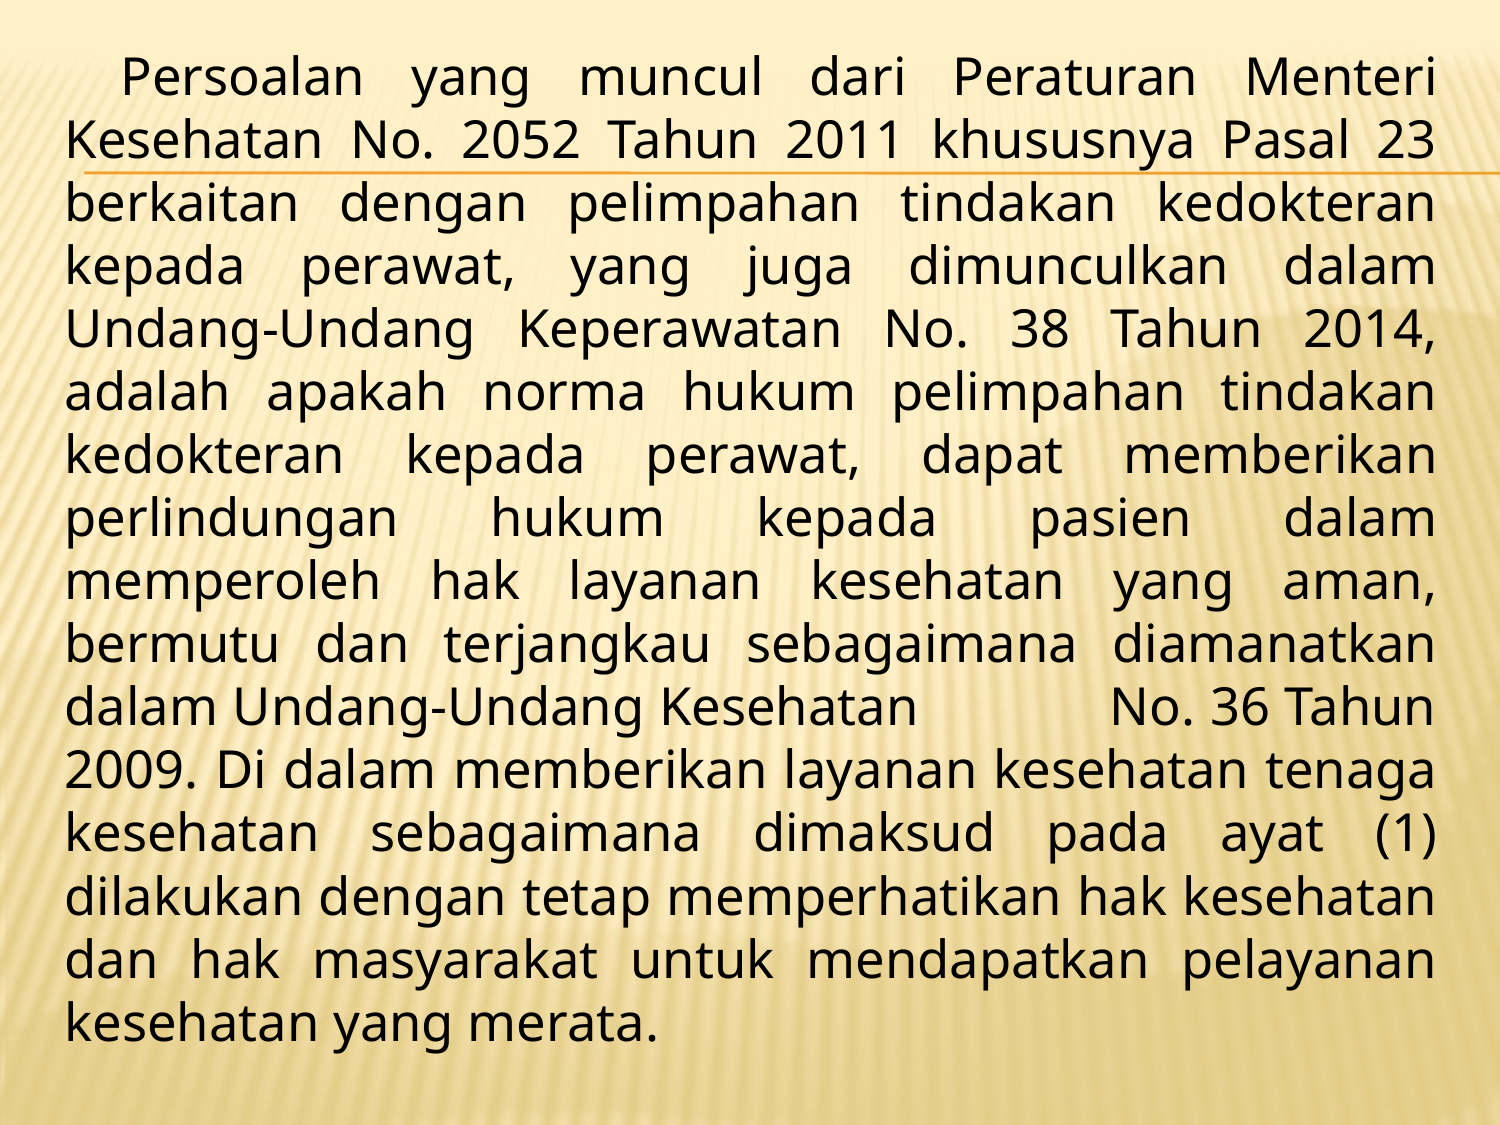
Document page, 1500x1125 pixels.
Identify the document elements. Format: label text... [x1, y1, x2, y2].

list Persoalan yang muncul dari Peraturan Menteri Kesehatan No. 2052 Tahun 2011 khususnya Pasal 23 berkaitan dengan pelimpahan tindakan kedokteran kepada perawat, yang juga dimunculkan dalam Undang-Undang Keperawatan No. 38 Tahun 2014, adalah apakah norma hukum pelimpahan tindakan kedokteran kepada perawat, dapat memberikan perlindungan hukum kepada pasien dalam memperoleh hak layanan kesehatan yang aman, bermutu dan terjangkau sebagaimana diamanatkan dalam Undang-Undang Kesehatan No. 36 Tahun 2009. Di dalam memberikan layanan kesehatan tenaga kesehatan sebagaimana dimaksud pada ayat (1) dilakukan dengan tetap memperhatikan hak kesehatan dan hak masyarakat untuk mendapatkan pelayanan kesehatan yang merata. [50, 35, 1454, 1079]
